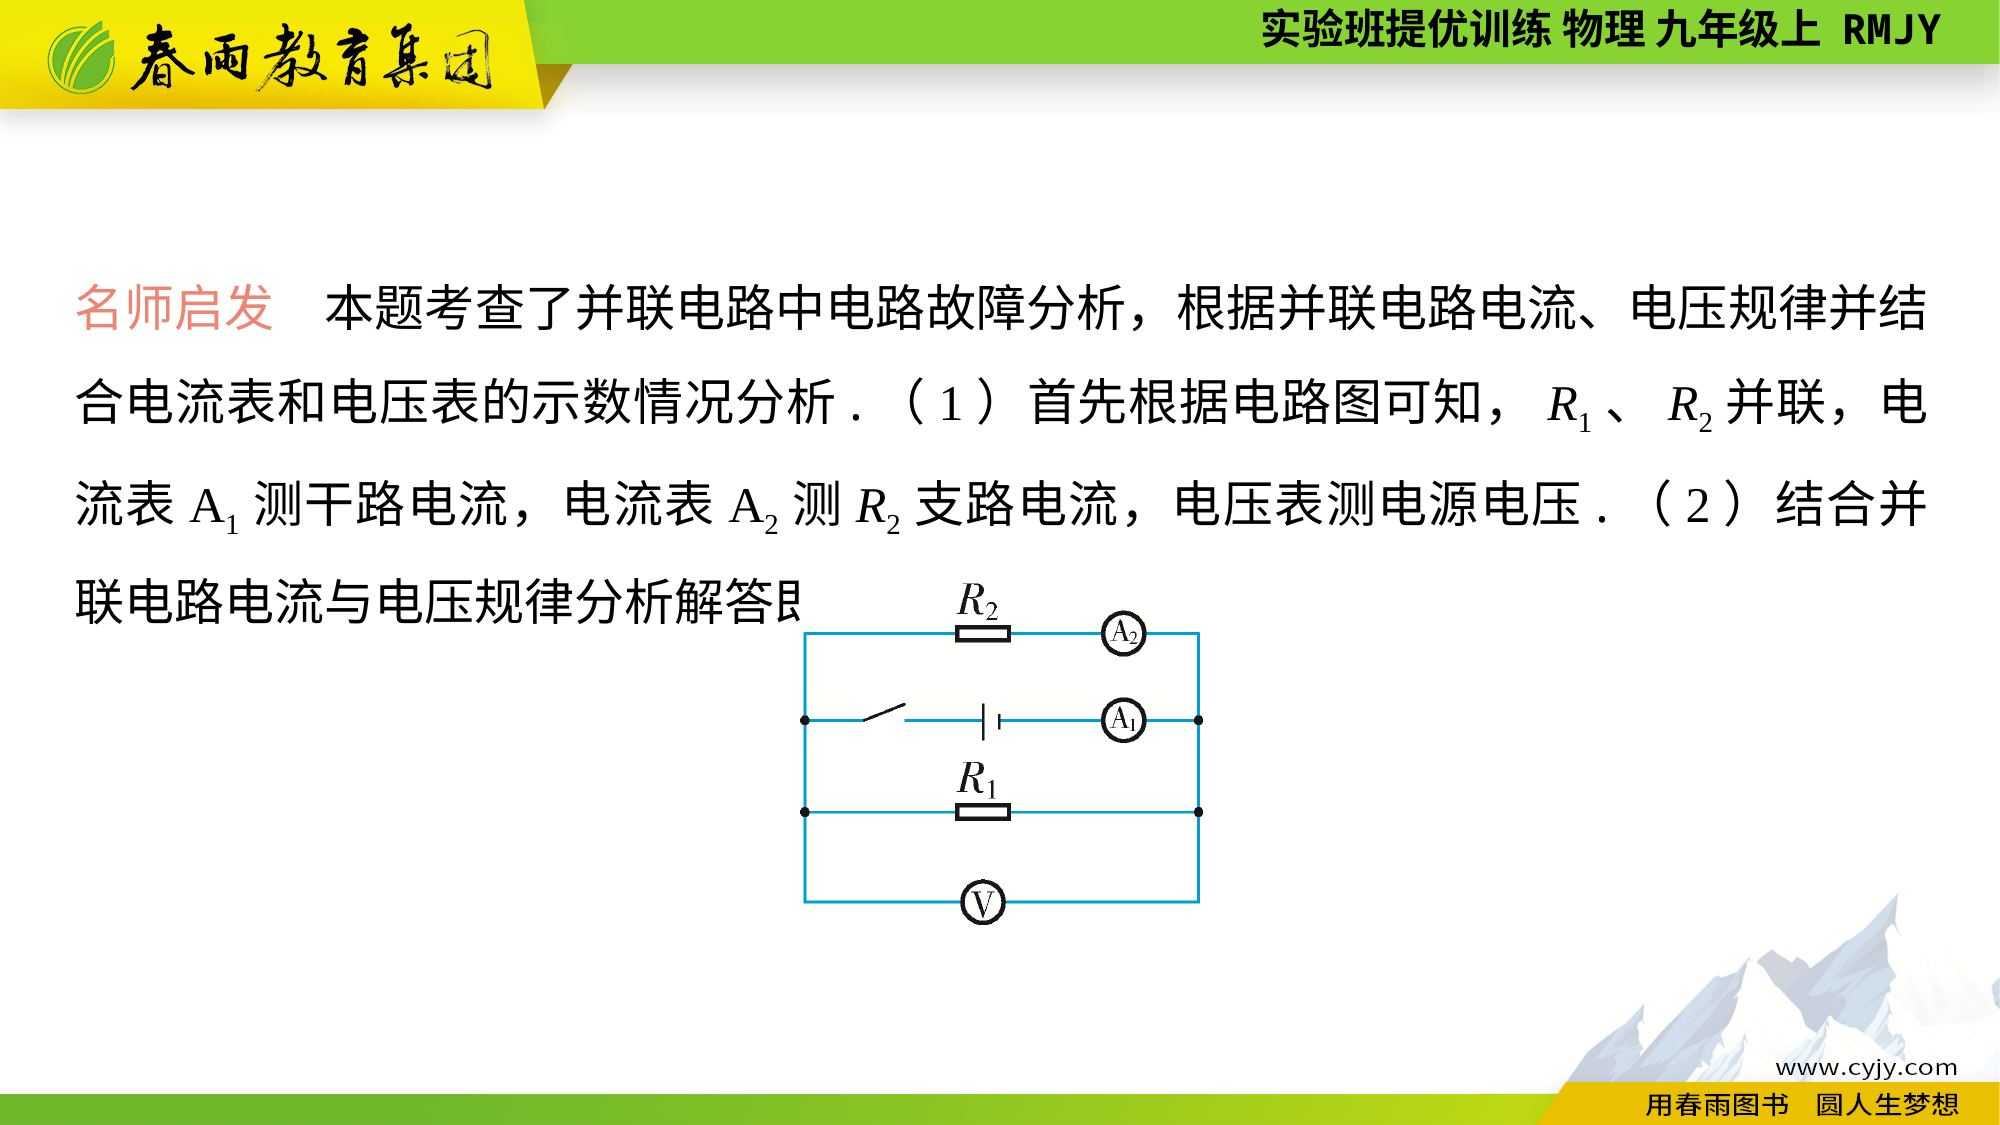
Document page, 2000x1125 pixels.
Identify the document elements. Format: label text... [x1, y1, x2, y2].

picture [0, 0, 2000, 1125]
list 名师启发 本题考查了并联电路中电路故障分析，根据并联电路电流、电压规律并结合电流表和电压表的示数情况分析.（1）首先根据电路图可知，R1、R2并联，电流表A1测干路电流，电流表A2测R2支路电流，电压表测电源电压.（2）结合并联电路电流与电压规律分析解答即可. [59, 238, 1944, 606]
